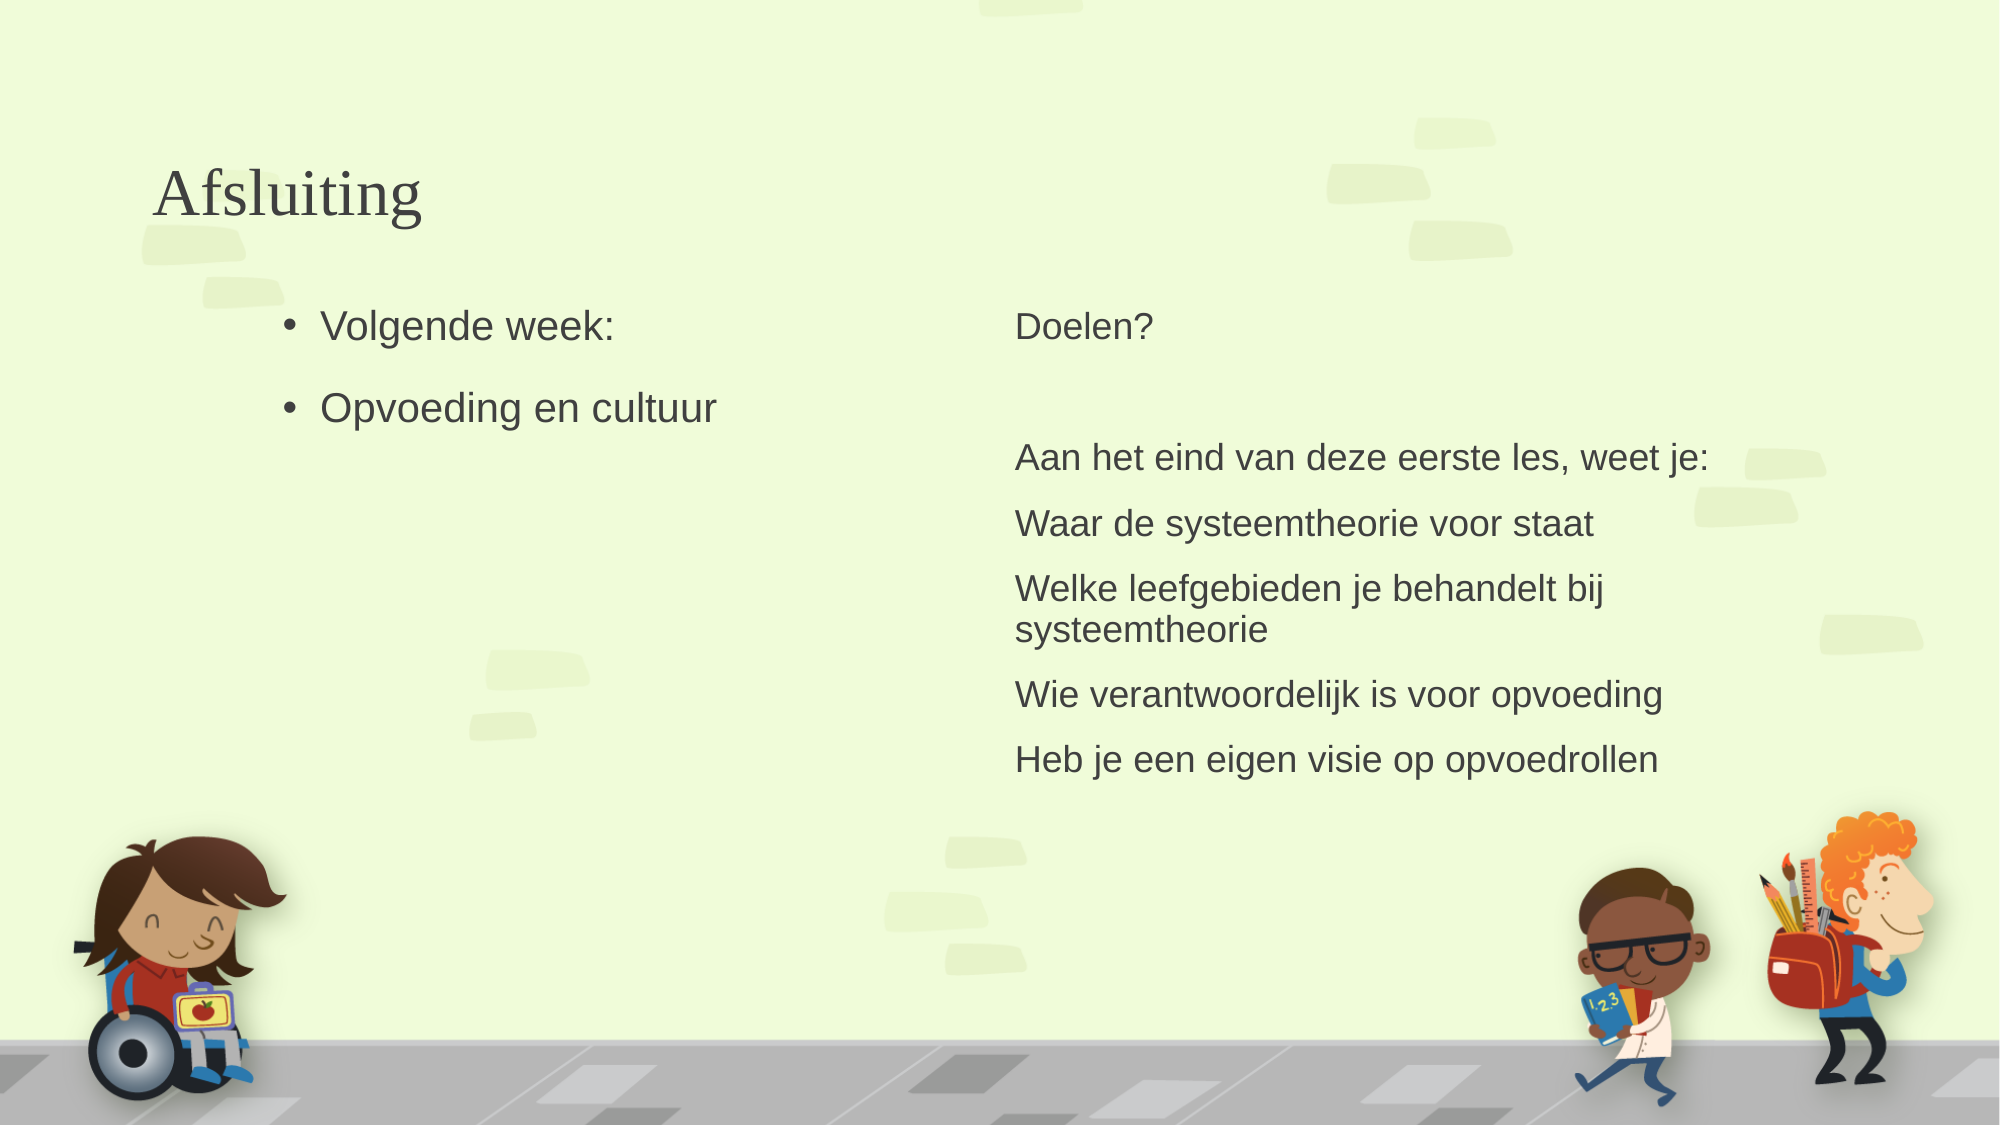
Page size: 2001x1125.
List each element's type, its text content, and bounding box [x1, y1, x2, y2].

picture [0, 0, 2000, 1125]
list Doelen? Aan het eind van deze eerste les, weet je: Waar de systeemtheorie voor staat Welke leefgebieden je behandelt bij systeemtheorie Wie verantwoordelijk is voor opvoeding Heb je een eigen visie op opvoedrollen [999, 299, 1780, 871]
title Afsluiting [137, 59, 1750, 238]
list Volgende week: Opvoeding en cultuur [267, 296, 763, 868]
